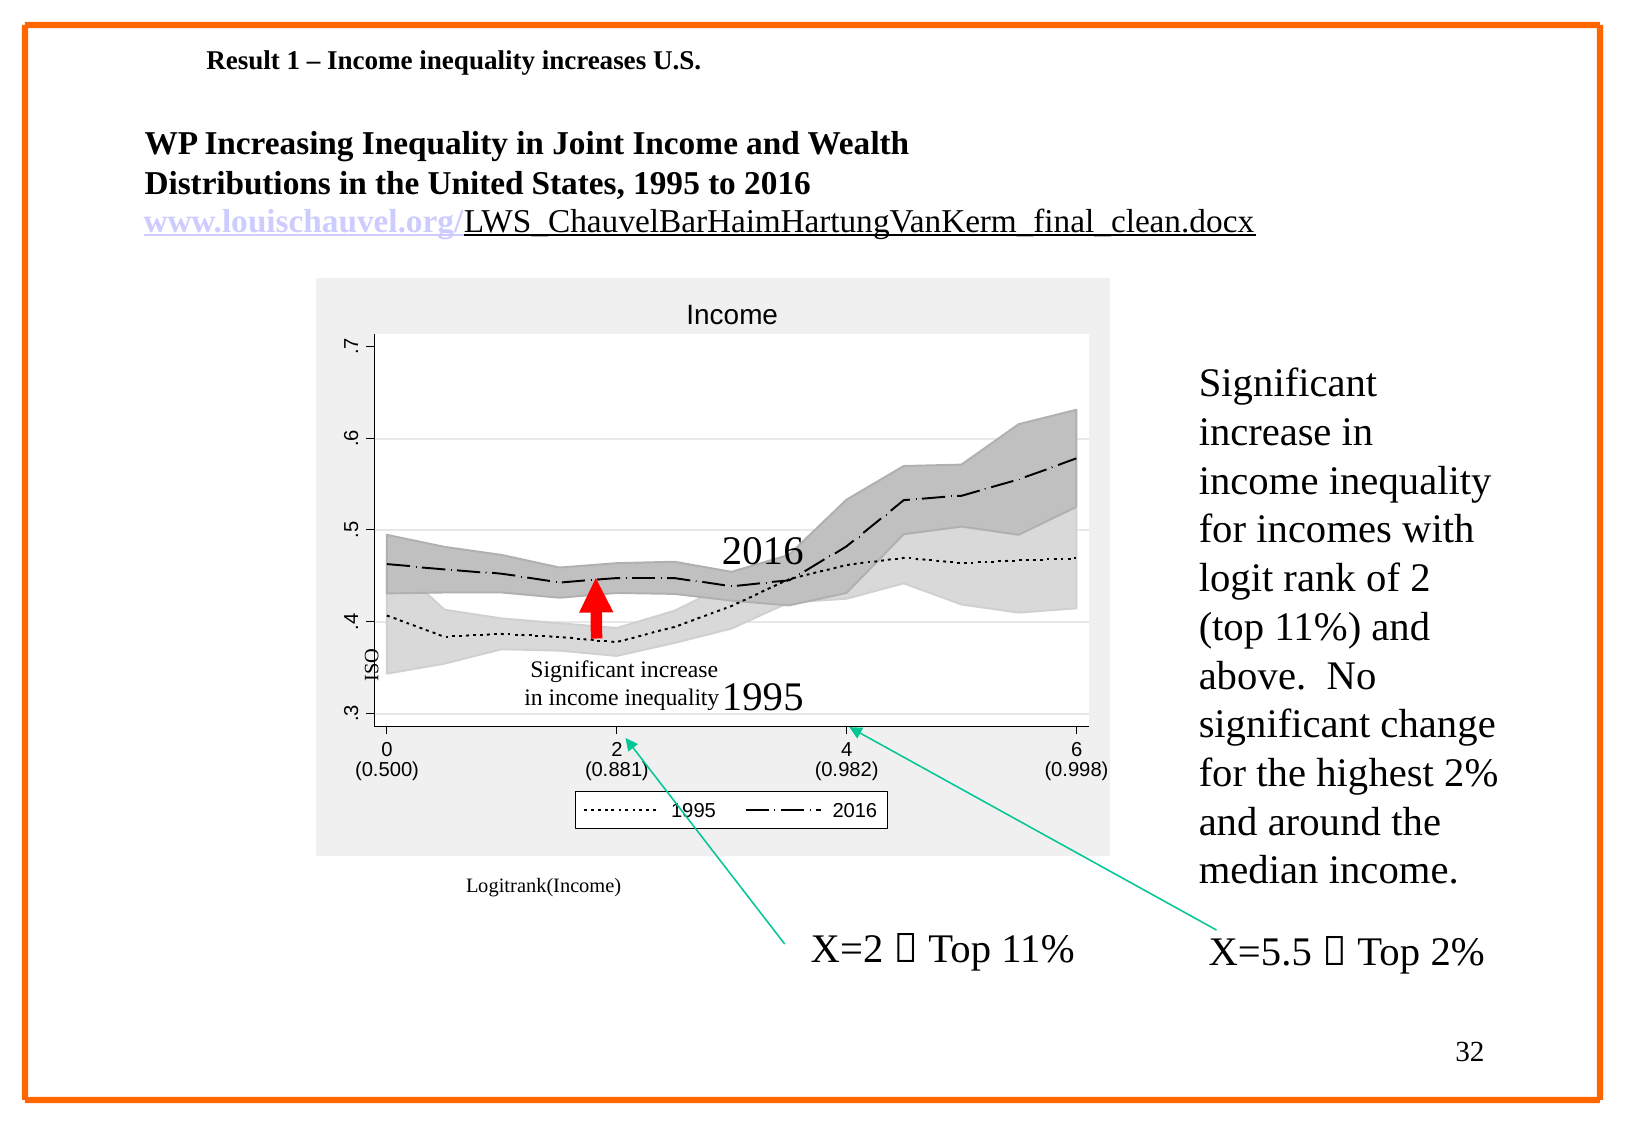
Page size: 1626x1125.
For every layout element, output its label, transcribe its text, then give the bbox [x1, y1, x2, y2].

title Result 1 – Income inequality increases U.S. [193, 32, 1416, 86]
text_box Logitrank(Income) [453, 870, 620, 924]
picture [309, 272, 1116, 862]
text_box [849, 726, 1217, 931]
text_box WP Increasing Inequality in Joint Income and Wealth Distributions in the United States, 1995 to 2016 [129, 113, 943, 279]
text_box Significant increase in income inequality for incomes with logit rank of 2 (top 11%) and above. No significant change for the highest 2% and around the median income. [1183, 348, 1519, 900]
text_box www.louischauvel.org/LWS_ChauvelBarHaimHartungVanKerm_final_clean.docx [943, 191, 1480, 247]
slide_number 32 [1162, 1025, 1500, 1100]
text_box X=5.5  Top 2% [1193, 917, 1501, 981]
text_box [625, 737, 785, 945]
text_box X=2  Top 11% [795, 914, 1090, 978]
